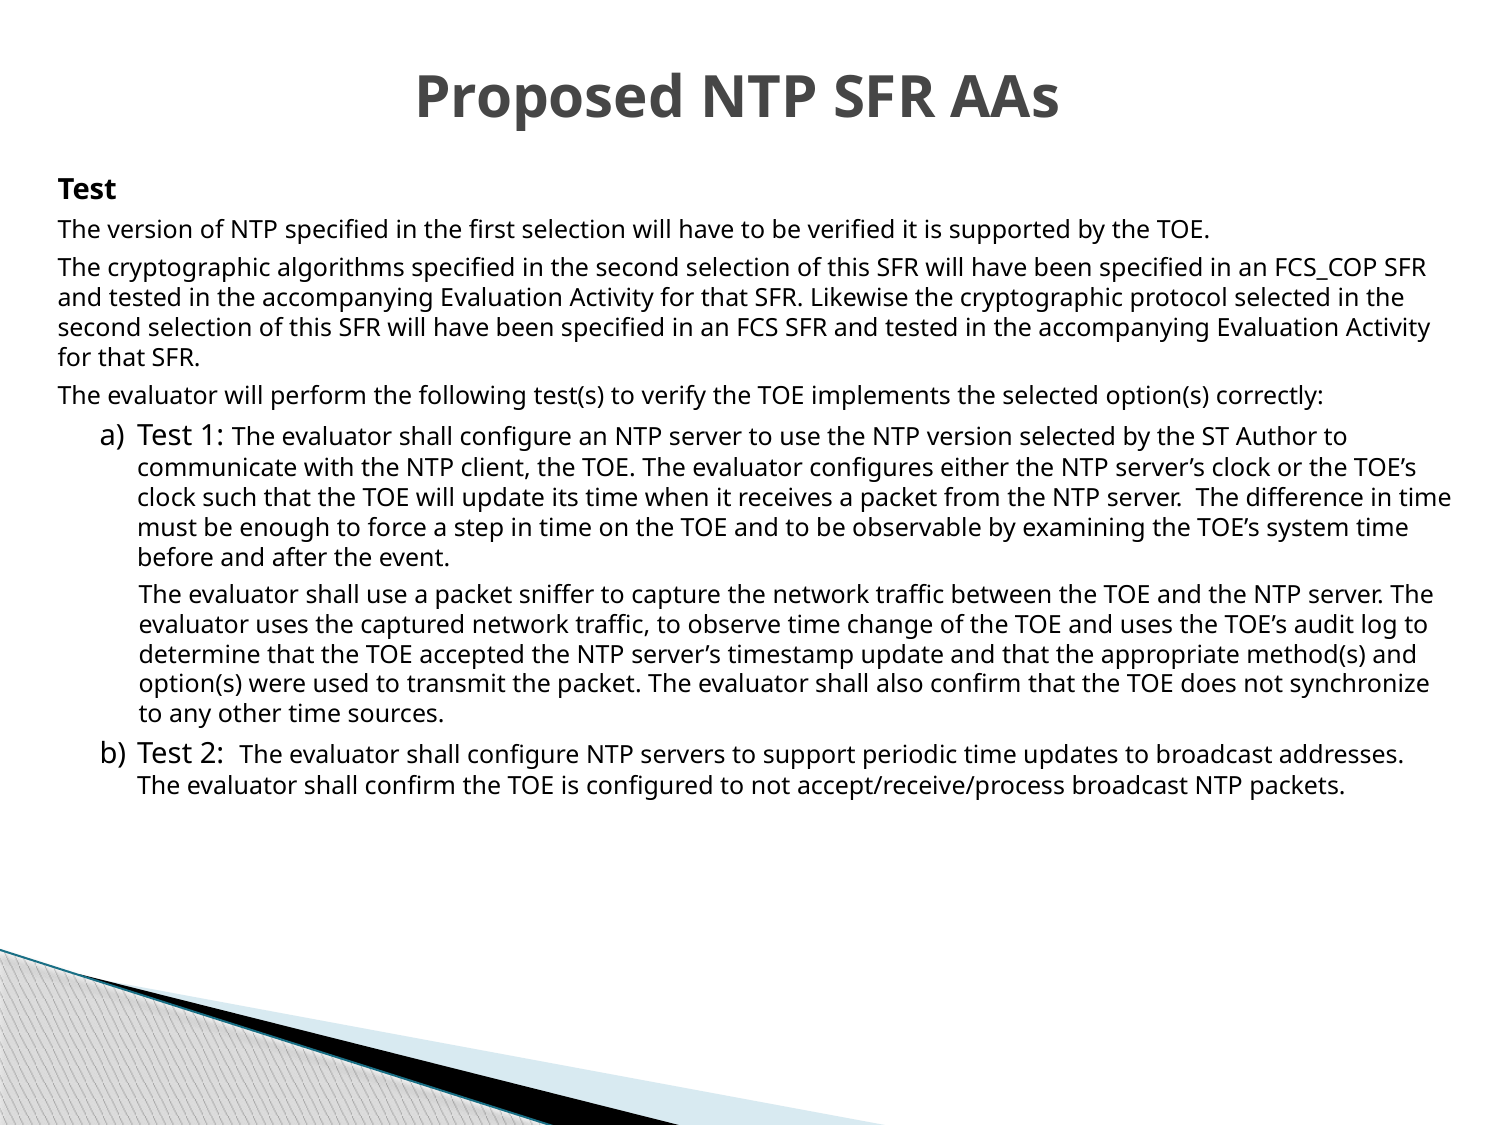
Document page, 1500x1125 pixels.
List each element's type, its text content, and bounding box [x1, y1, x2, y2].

title Proposed NTP SFR AAs [62, 50, 1413, 138]
list Test The version of NTP specified in the first selection will have to be verified it is supported by the TOE. The cryptographic algorithms specified in the second selection of this SFR will have been specified in an FCS_COP SFR and tested in the accompanying Evaluation Activity for that SFR. Likewise the cryptographic protocol selected in the second selection of this SFR will have been specified in an FCS SFR and tested in the accompanying Evaluation Activity for that SFR. The evaluator will perform the following test(s) to verify the TOE implements the selected option(s) correctly: Test 1: The evaluator shall configure an NTP server to use the NTP version selected by the ST Author to communicate with the NTP client, the TOE. The evaluator configures either the NTP server’s clock or the TOE’s clock such that the TOE will update its time when it receives a packet from the NTP server. The difference in time must be enough to force a step in time on the TOE and to be observable by examining the TOE’s system time before and after the event. The evaluator shall use a packet sniffer to capture the network traffic between the TOE and the NTP server. The evaluator uses the captured network traffic, to observe time change of the TOE and uses the TOE’s audit log to determine that the TOE accepted the NTP server’s timestamp update and that the appropriate method(s) and option(s) were used to transmit the packet. The evaluator shall also confirm that the TOE does not synchronize to any other time sources. Test 2: The evaluator shall configure NTP servers to support periodic time updates to broadcast addresses. The evaluator shall confirm the TOE is configured to not accept/receive/process broadcast NTP packets. [24, 162, 1475, 888]
